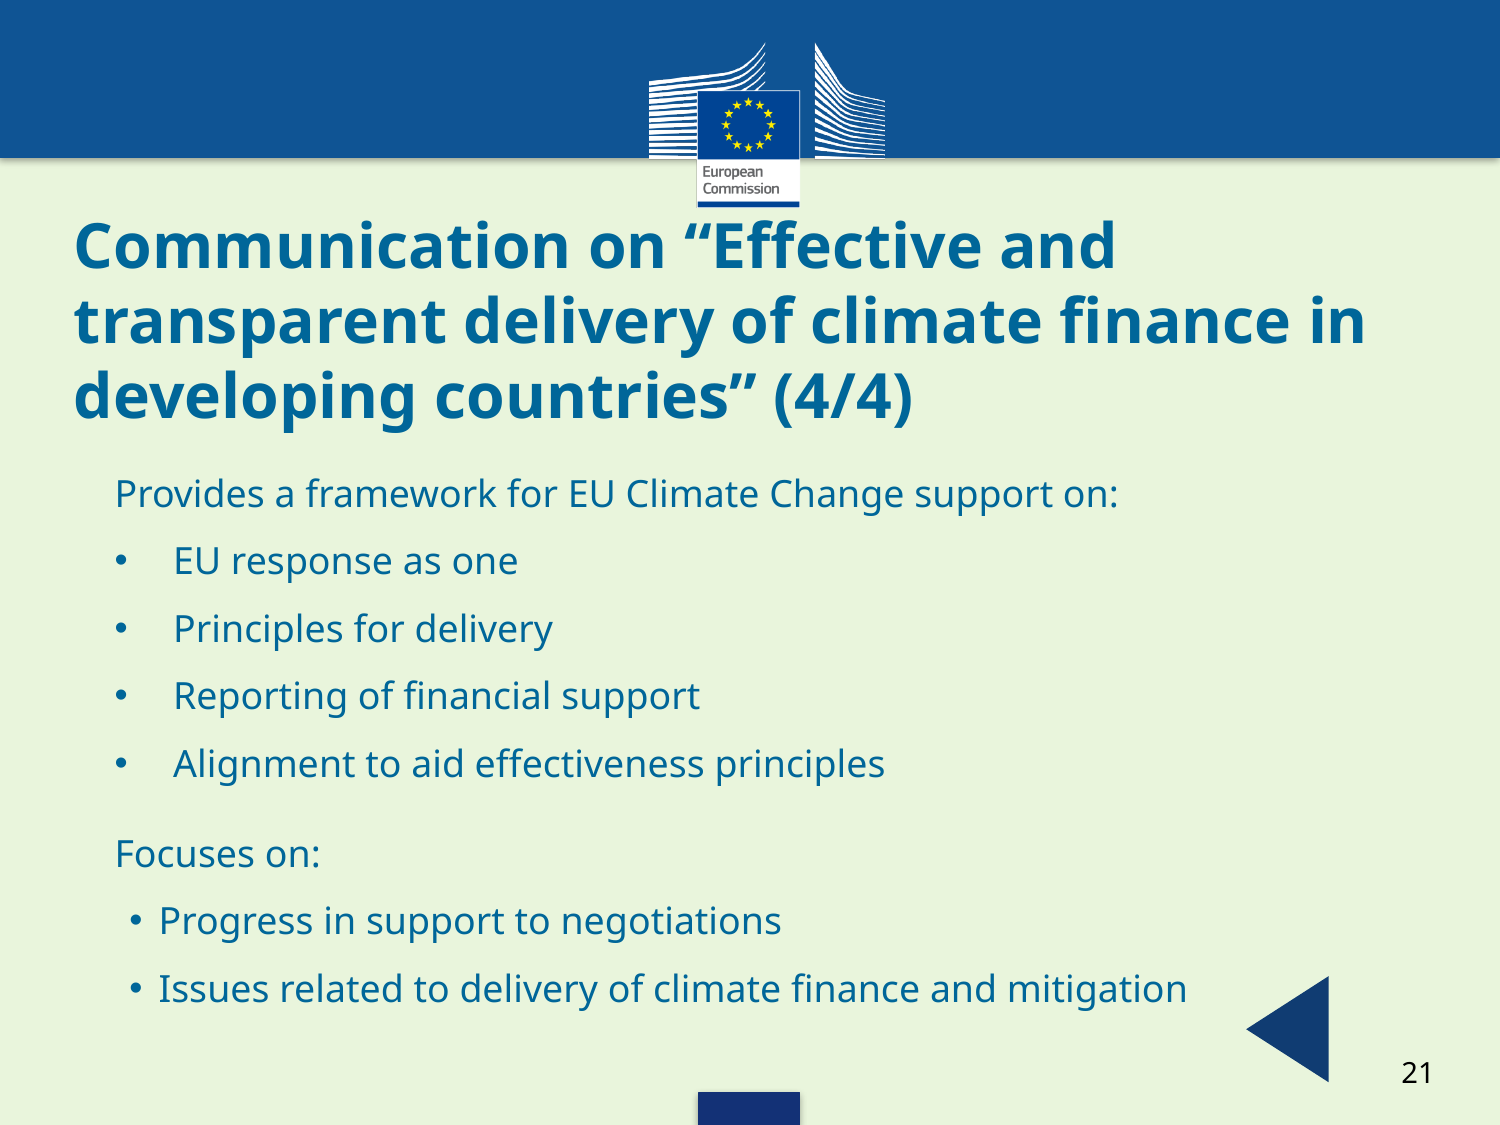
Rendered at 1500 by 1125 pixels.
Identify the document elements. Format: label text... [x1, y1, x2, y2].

picture [649, 42, 885, 208]
text_box [1246, 1018, 1329, 1083]
text_box Provides a framework for EU Climate Change support on: EU response as one Principles for delivery Reporting of financial support Alignment to aid effectiveness principles Focuses on: Progress in support to negotiations Issues related to delivery of climate finance and mitigation [99, 462, 1375, 1018]
slide_number 21 [1362, 1046, 1451, 1125]
title Communication on “Effective and transparent delivery of climate finance in developing countries” (4/4) [0, 224, 1500, 413]
